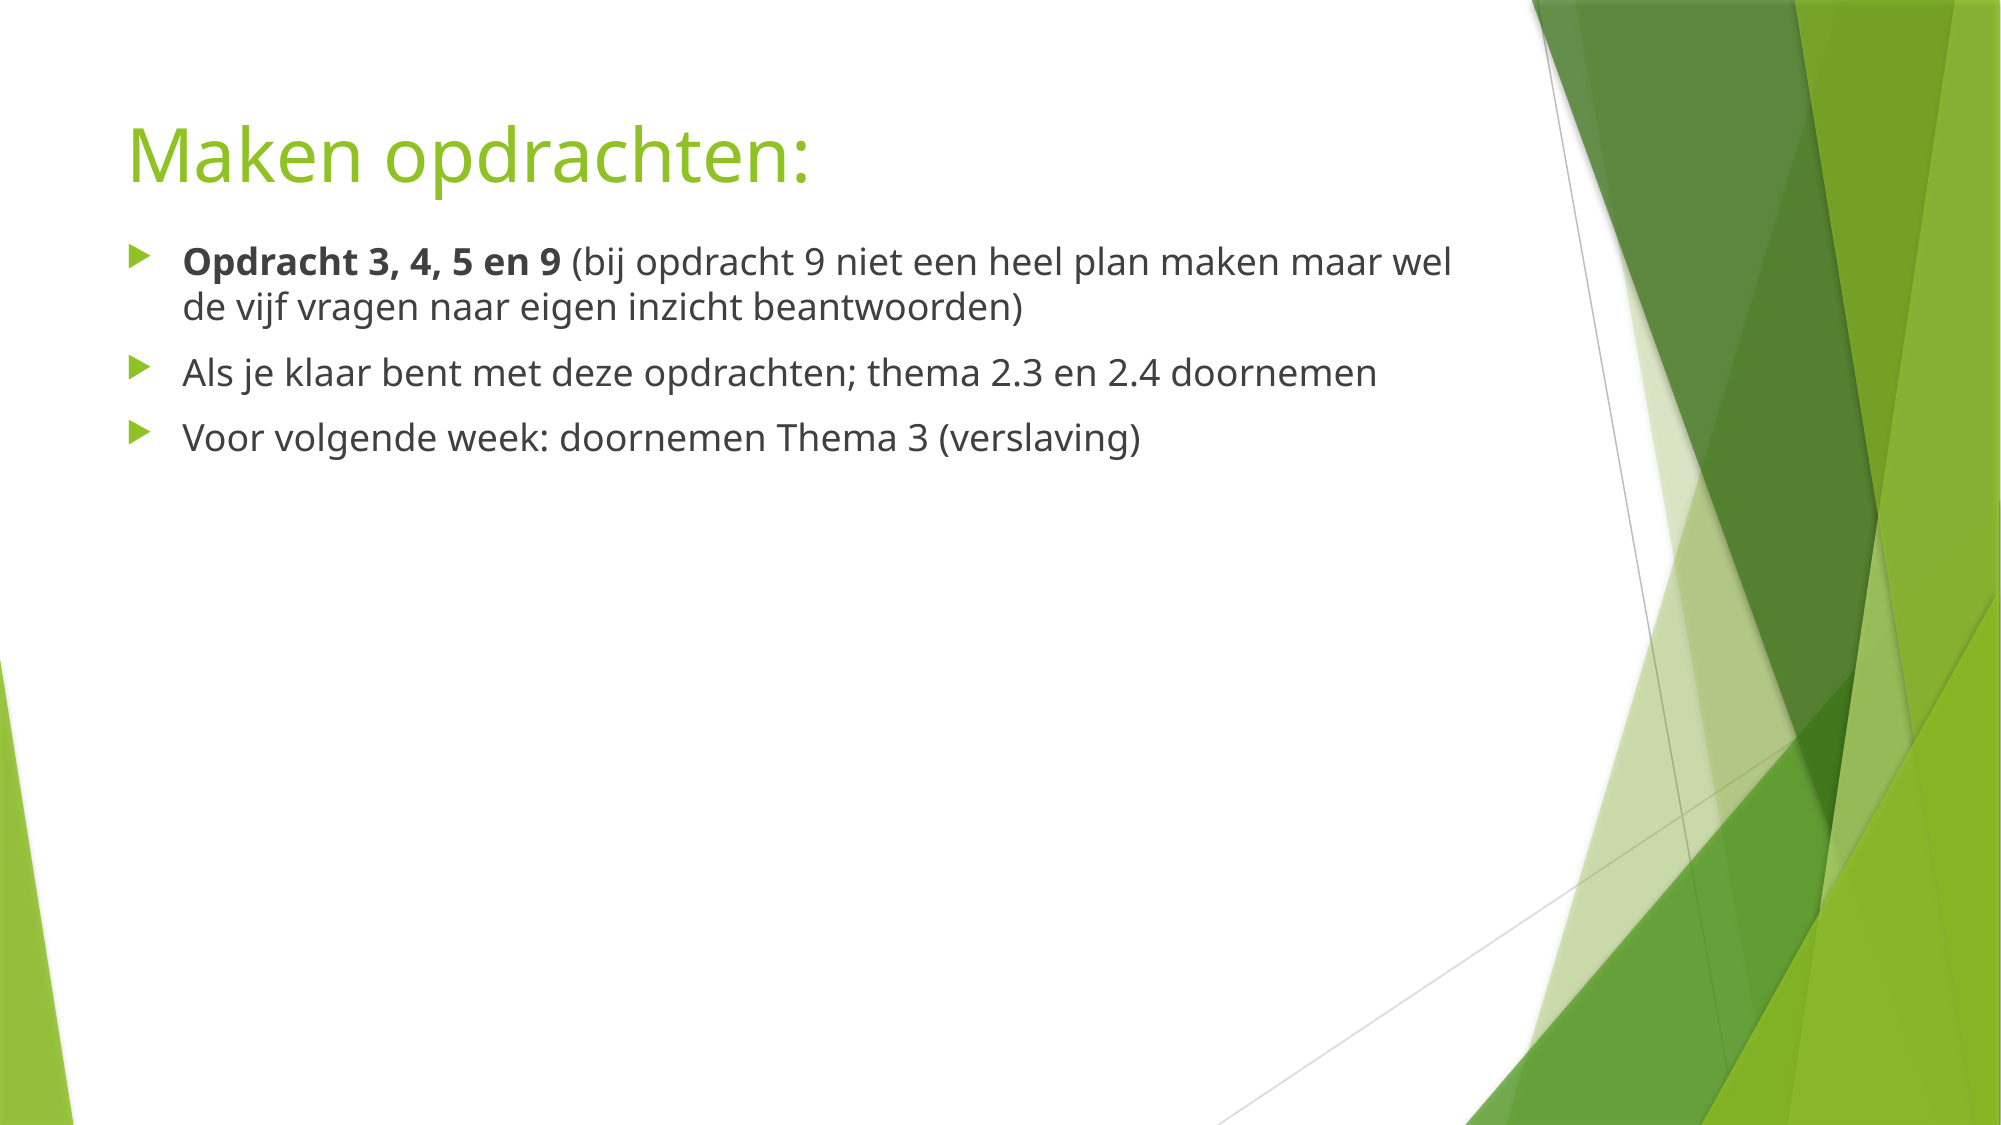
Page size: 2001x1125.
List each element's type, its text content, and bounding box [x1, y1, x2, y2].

title Maken opdrachten: [111, 99, 1522, 230]
list Opdracht 3, 4, 5 en 9 (bij opdracht 9 niet een heel plan maken maar wel de vijf vragen naar eigen inzicht beantwoorden) Als je klaar bent met deze opdrachten; thema 2.3 en 2.4 doornemen Voor volgende week: doornemen Thema 3 (verslaving) [111, 230, 1522, 867]
